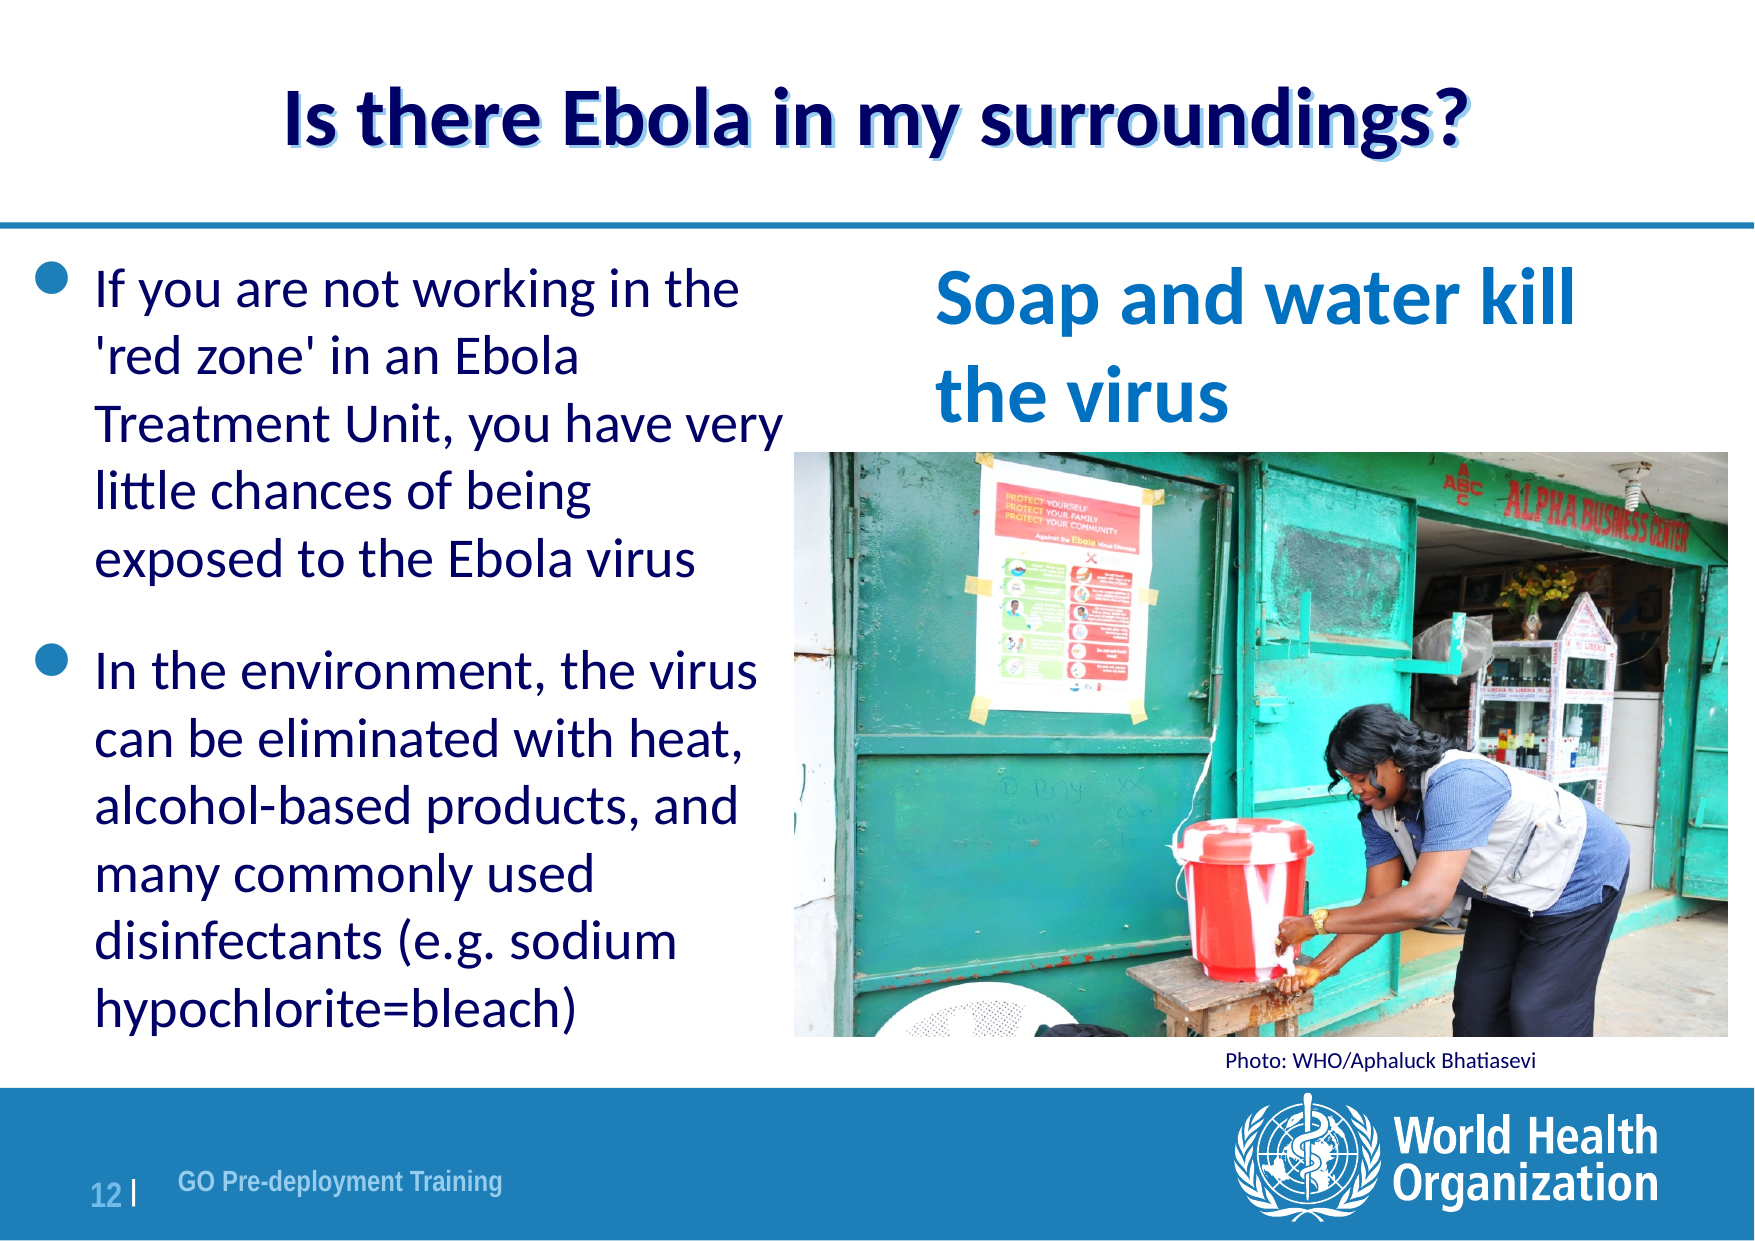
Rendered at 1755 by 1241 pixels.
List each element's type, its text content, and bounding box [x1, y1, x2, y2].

text_box Soap and water kill the virus [918, 234, 1687, 447]
title Is there Ebola in my surroundings? [0, 0, 1755, 224]
list If you are not working in the 'red zone' in an Ebola Treatment Unit, you have very little chances of being exposed to the Ebola virus In the environment, the virus can be eliminated with heat, alcohol-based products, and many commonly used disinfectants (e.g. sodium hypochlorite=bleach) [30, 251, 795, 1106]
text_box Photo: WHO/Aphaluck Bhatiasevi [1208, 1044, 1651, 1082]
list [793, 452, 1728, 1038]
